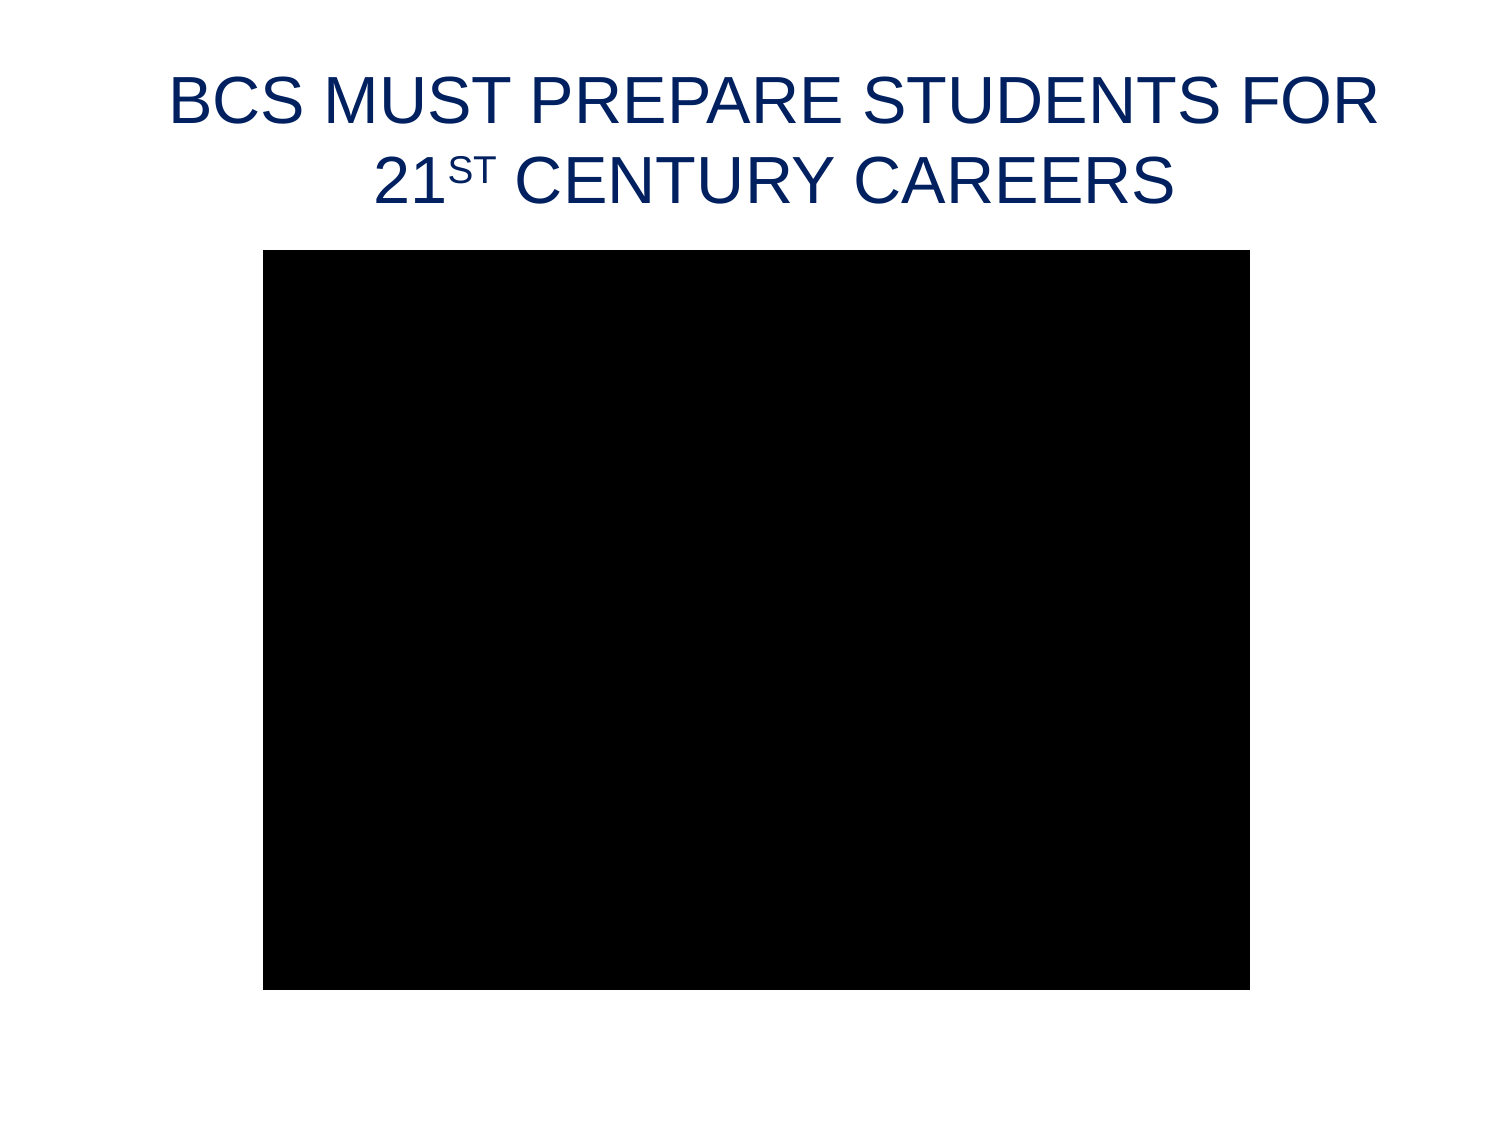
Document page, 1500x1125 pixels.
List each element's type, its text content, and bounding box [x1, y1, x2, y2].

text_box BCS MUST PREPARE STUDENTS FOR 21ST CENTURY CAREERS [87, 49, 1463, 225]
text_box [262, 249, 1251, 991]
